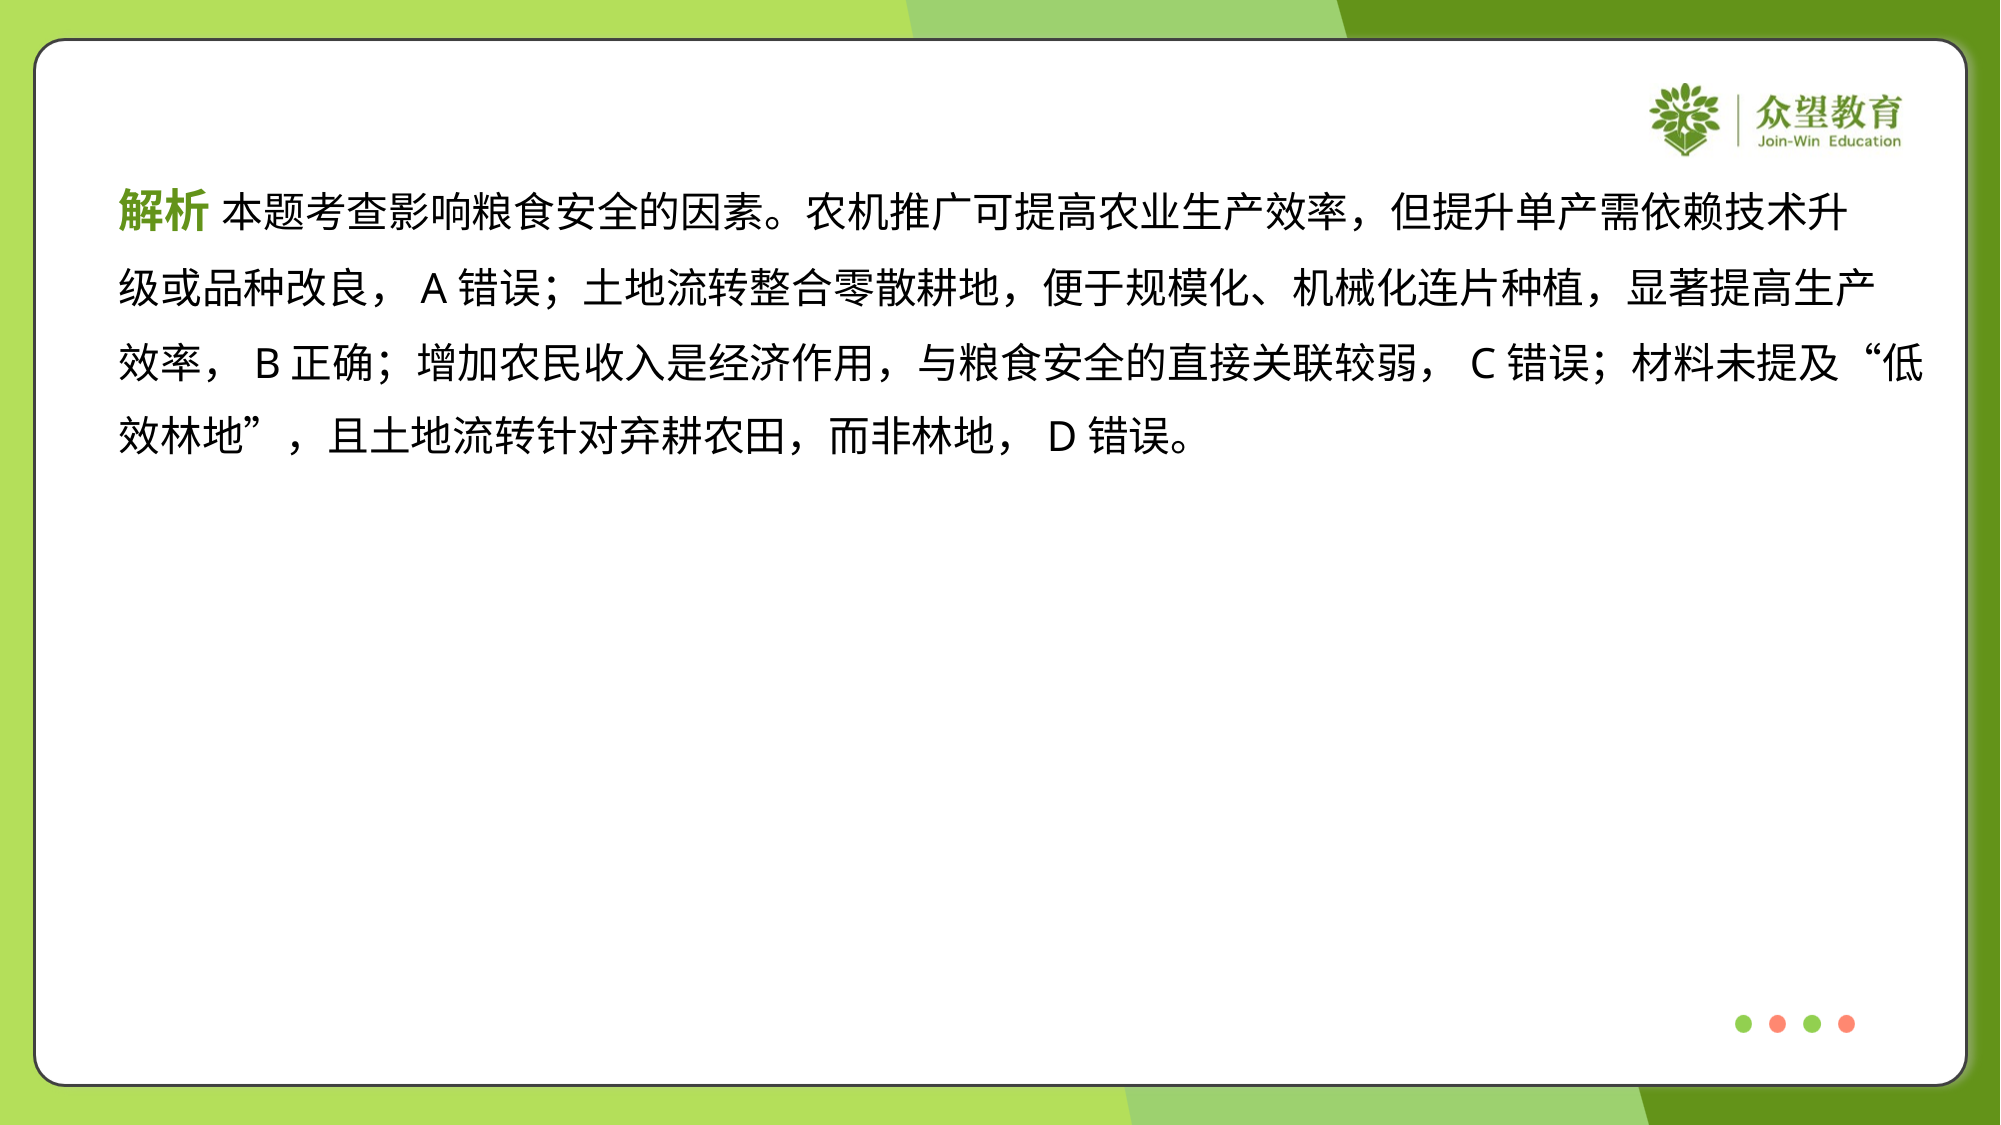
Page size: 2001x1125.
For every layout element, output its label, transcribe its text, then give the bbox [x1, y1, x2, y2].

text_box 解析 本题考查影响粮食安全的因素。农机推广可提高农业生产效率，但提升单产需依赖技术升 级或品种改良，A错误；土地流转整合零散耕地，便于规模化、机械化连片种植，显著提高生产 效率，B正确；增加农民收入是经济作用，与粮食安全的直接关联较弱，C错误；材料未提及“低 效林地”，且土地流转针对弃耕农田，而非林地，D错误。 [118, 159, 1883, 452]
picture [0, 0, 2000, 1125]
